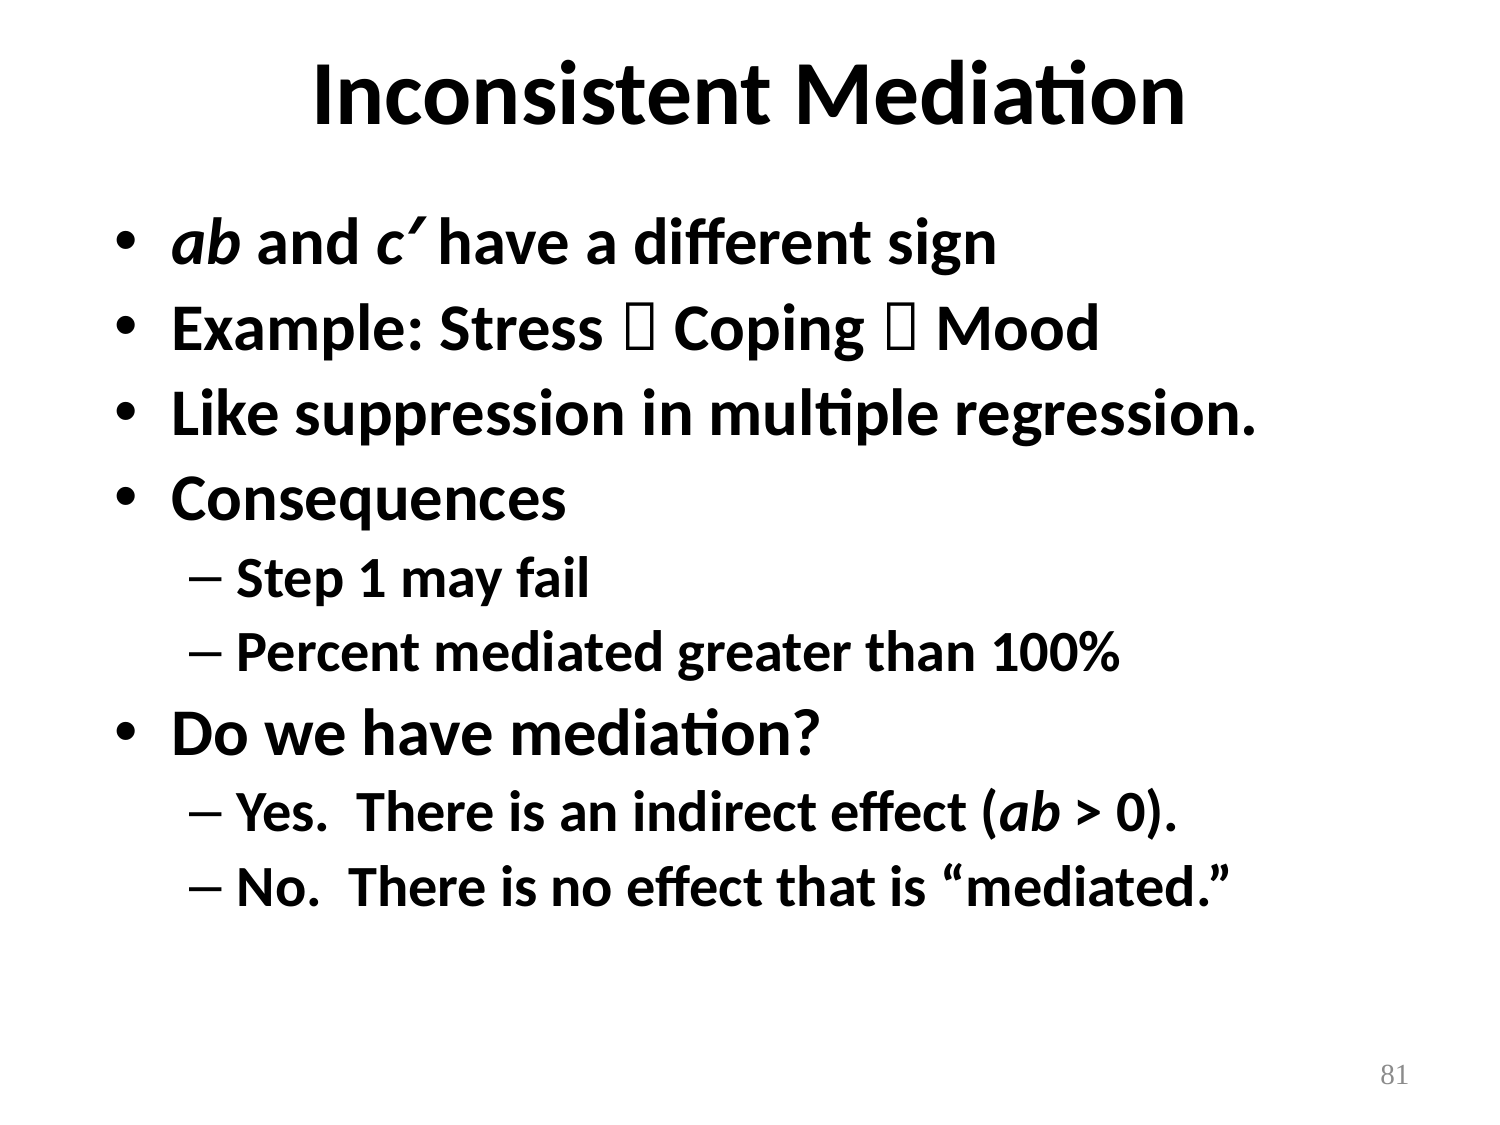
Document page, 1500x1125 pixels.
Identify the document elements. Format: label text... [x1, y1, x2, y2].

list ab and c′ have a different sign Example: Stress  Coping  Mood Like suppression in multiple regression. Consequences Step 1 may fail Percent mediated greater than 100% Do we have mediation? Yes. There is an indirect effect (ab > 0). No. There is no effect that is “mediated.” [99, 200, 1425, 1025]
slide_number 81 [1074, 1042, 1425, 1103]
title Inconsistent Mediation [112, 0, 1388, 175]
